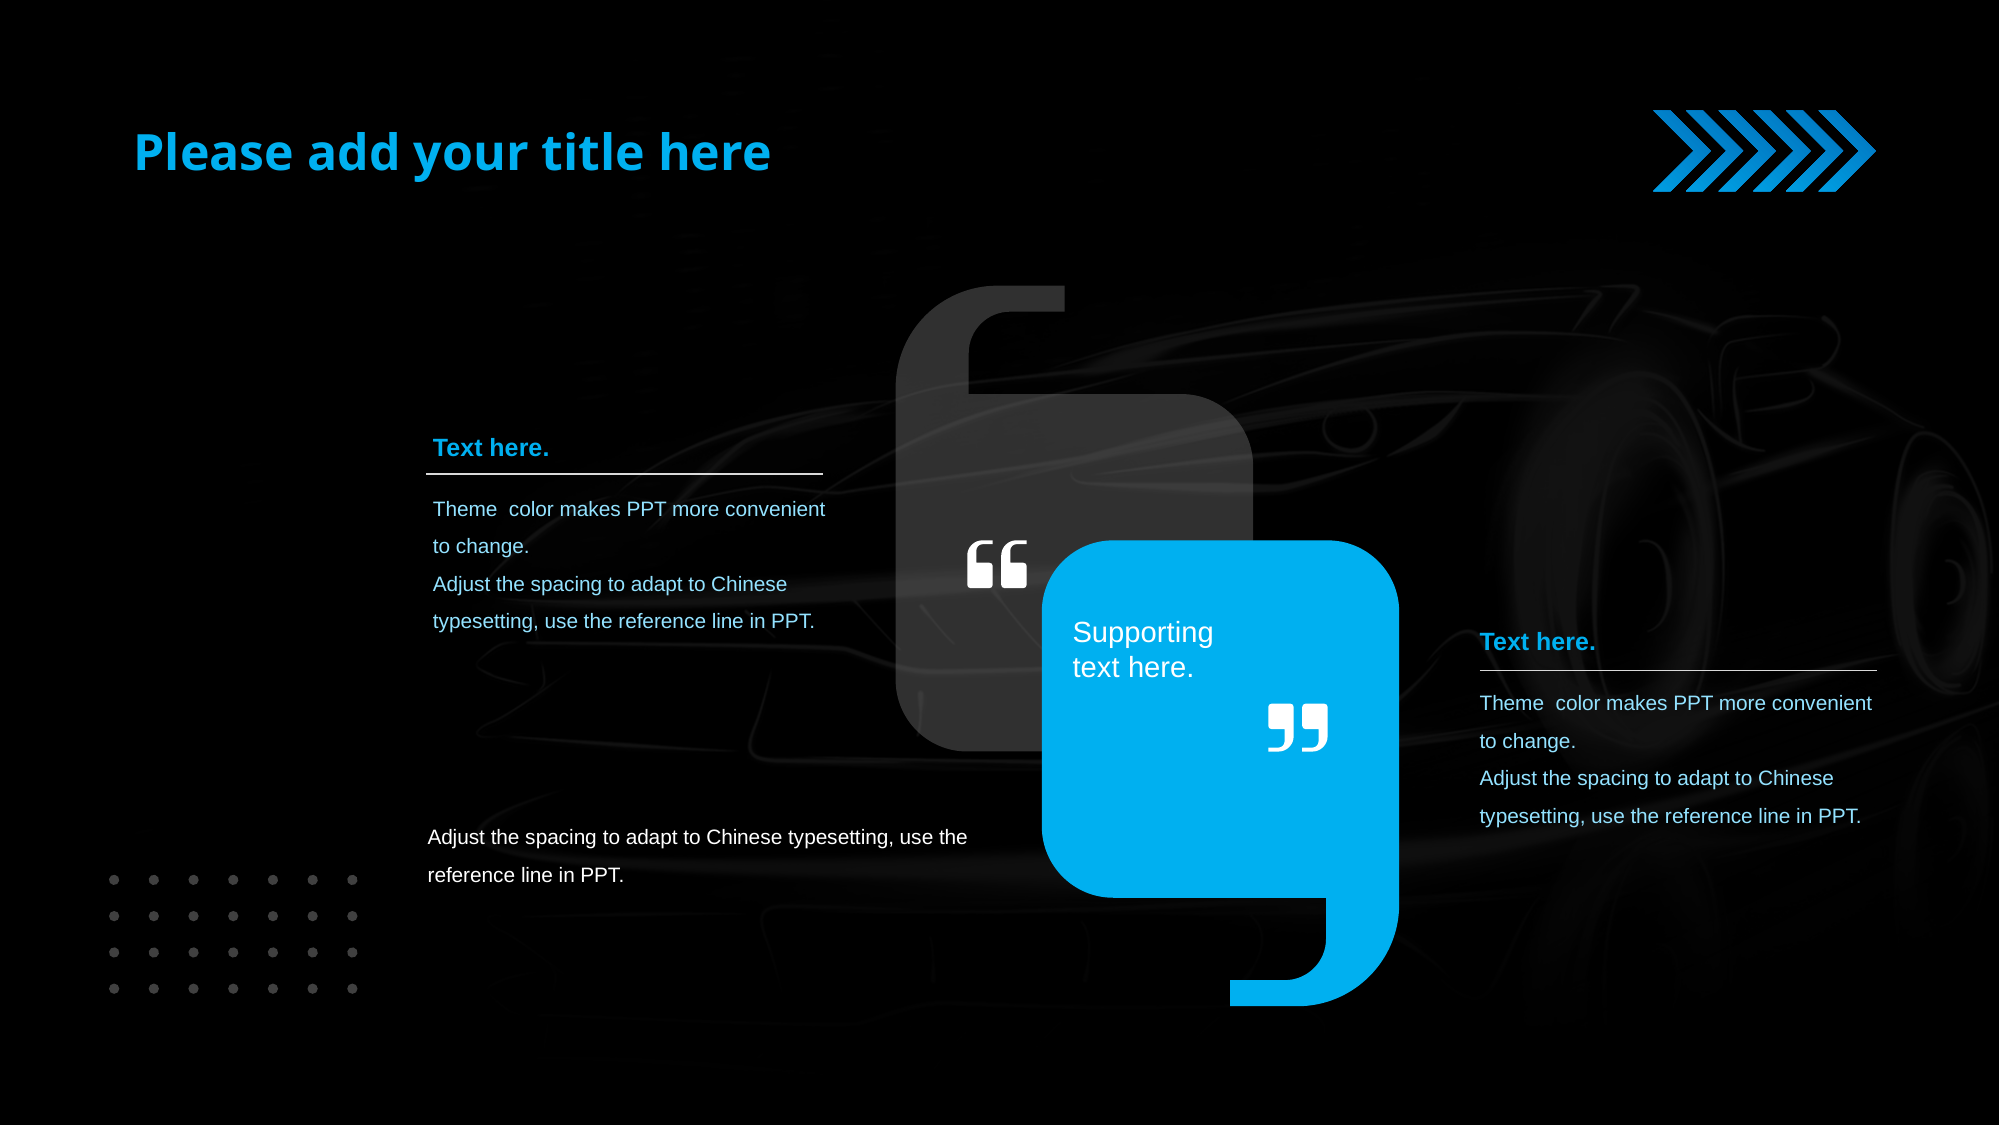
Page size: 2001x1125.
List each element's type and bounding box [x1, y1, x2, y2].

text_box [412, 285, 1890, 1007]
